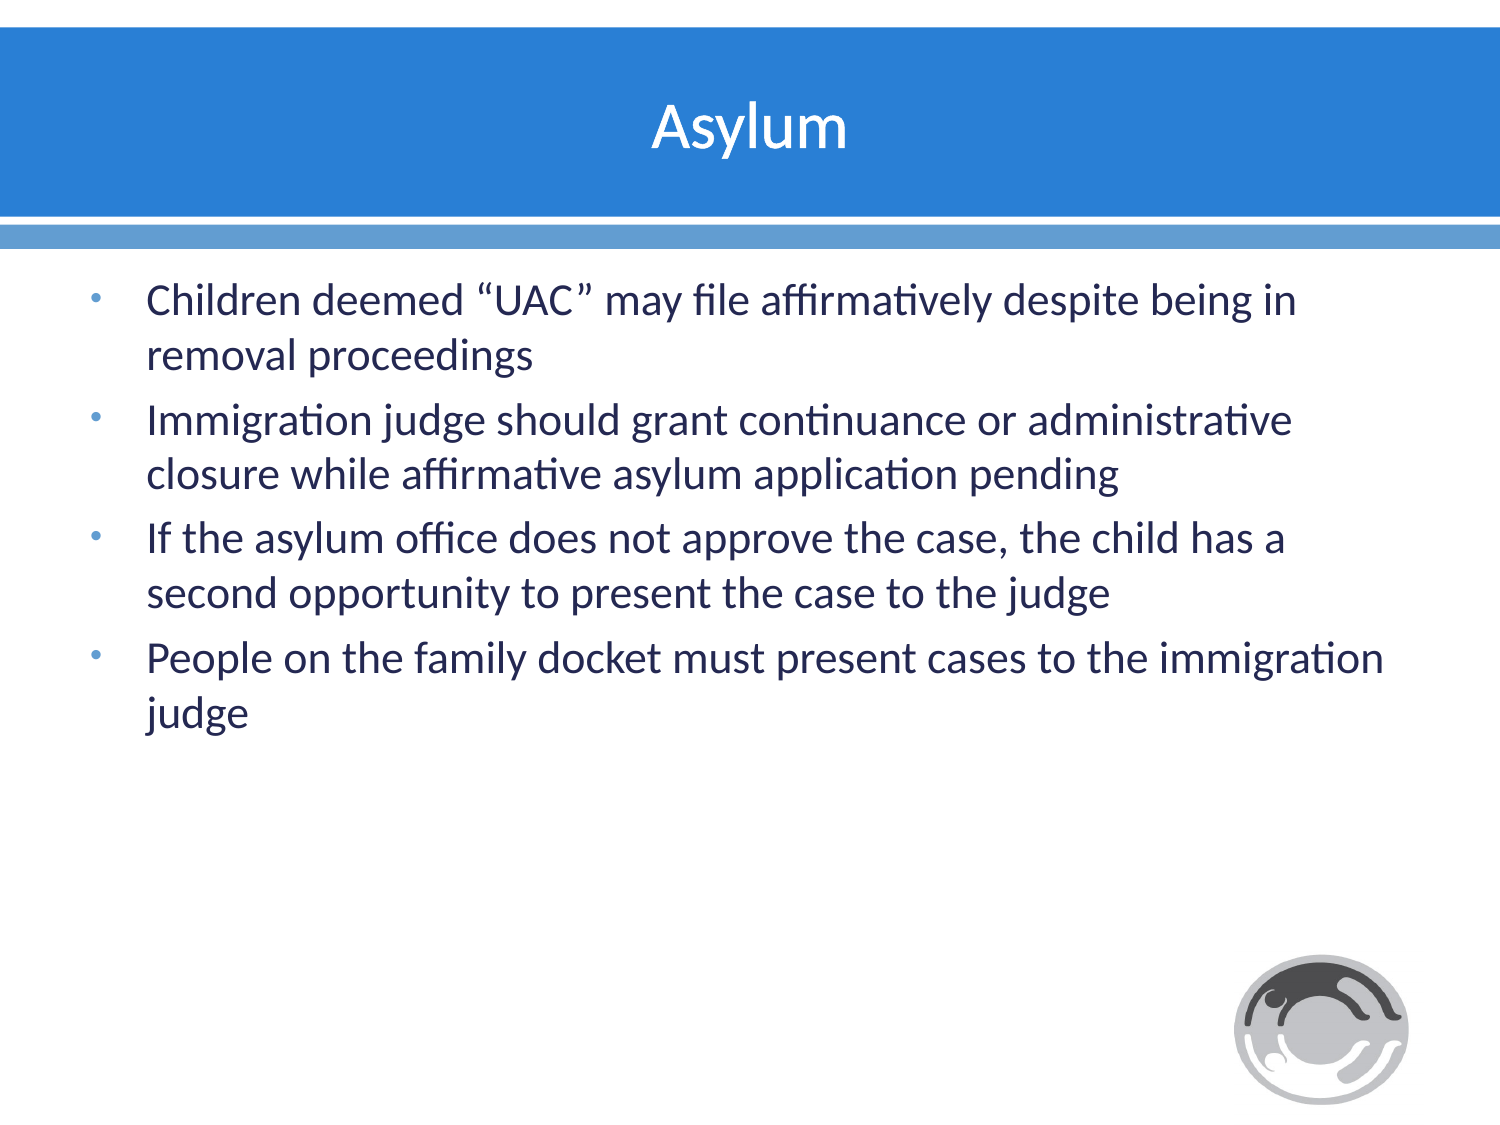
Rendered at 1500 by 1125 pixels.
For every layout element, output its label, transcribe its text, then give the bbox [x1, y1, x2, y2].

list Children deemed “UAC” may file affirmatively despite being in removal proceedings Immigration judge should grant continuance or administrative closure while affirmative asylum application pending If the asylum office does not approve the case, the child has a second opportunity to present the case to the judge People on the family docket must present cases to the immigration judge [75, 262, 1425, 1005]
picture [1234, 1005, 1424, 1125]
title Asylum [75, 29, 1425, 213]
